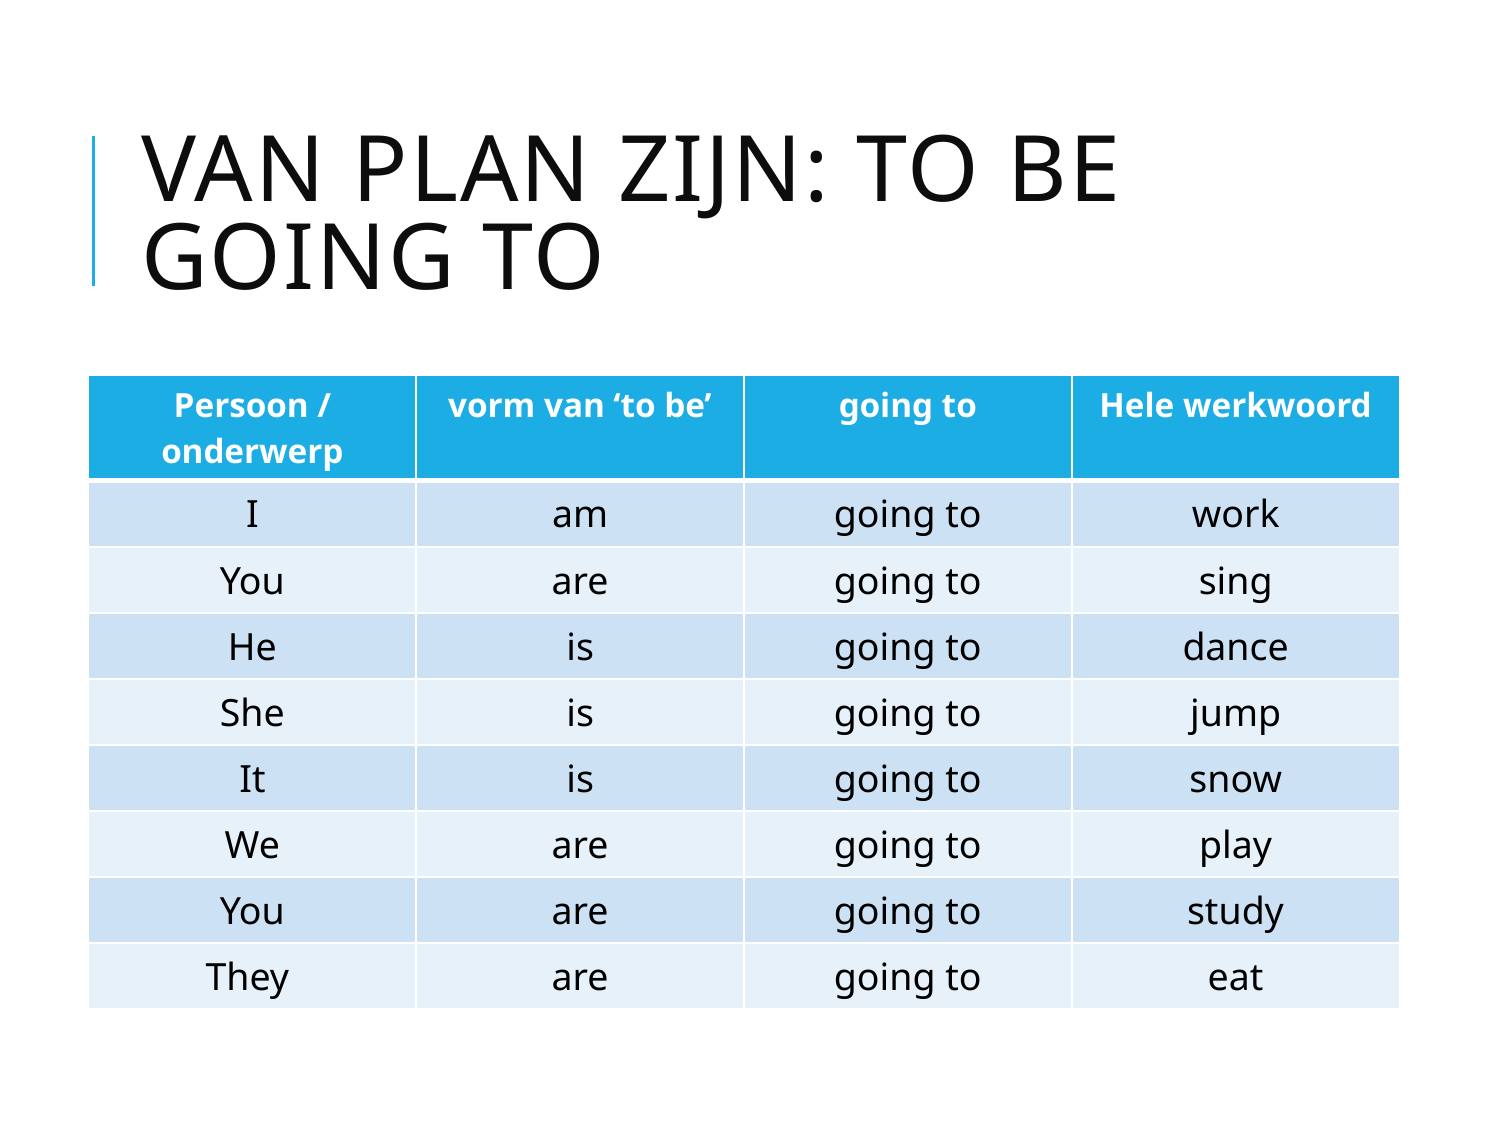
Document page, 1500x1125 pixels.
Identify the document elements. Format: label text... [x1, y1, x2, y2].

title VAN PLAN ZIJN: TO BE GOING TO [126, 96, 1322, 342]
table_cell going to [745, 614, 1071, 678]
table_cell jump [1073, 680, 1399, 744]
table_cell She [89, 680, 415, 744]
table_header going to [745, 376, 1071, 478]
table_cell are [417, 812, 743, 876]
table_cell going to [745, 812, 1071, 876]
table_cell are [417, 548, 743, 612]
table_cell are [417, 944, 743, 1008]
table_cell going to [745, 878, 1071, 942]
table_cell study [1073, 878, 1399, 942]
table_cell We [89, 812, 415, 876]
table_cell snow [1073, 746, 1399, 810]
table_cell It [89, 746, 415, 810]
table_cell You [89, 878, 415, 942]
table_cell going to [745, 944, 1071, 1008]
table_header Persoon / onderwerp [89, 376, 415, 478]
table_cell eat [1073, 944, 1399, 1008]
table_cell work [1073, 483, 1399, 546]
table_cell going to [745, 483, 1071, 546]
table_cell play [1073, 812, 1399, 876]
table_cell going to [745, 680, 1071, 744]
table_cell He [89, 614, 415, 678]
table_cell going to [745, 746, 1071, 810]
table_cell You [89, 548, 415, 612]
table_cell is [417, 614, 743, 678]
table_cell is [417, 746, 743, 810]
table_cell dance [1073, 614, 1399, 678]
table_cell They [89, 944, 415, 1008]
table_header vorm van ‘to be’ [417, 376, 743, 478]
table_header Hele werkwoord [1073, 376, 1399, 478]
table_cell sing [1073, 548, 1399, 612]
table_cell I [89, 483, 415, 546]
table_cell are [417, 878, 743, 942]
table_cell am [417, 483, 743, 546]
table_cell is [417, 680, 743, 744]
table_cell going to [745, 548, 1071, 612]
